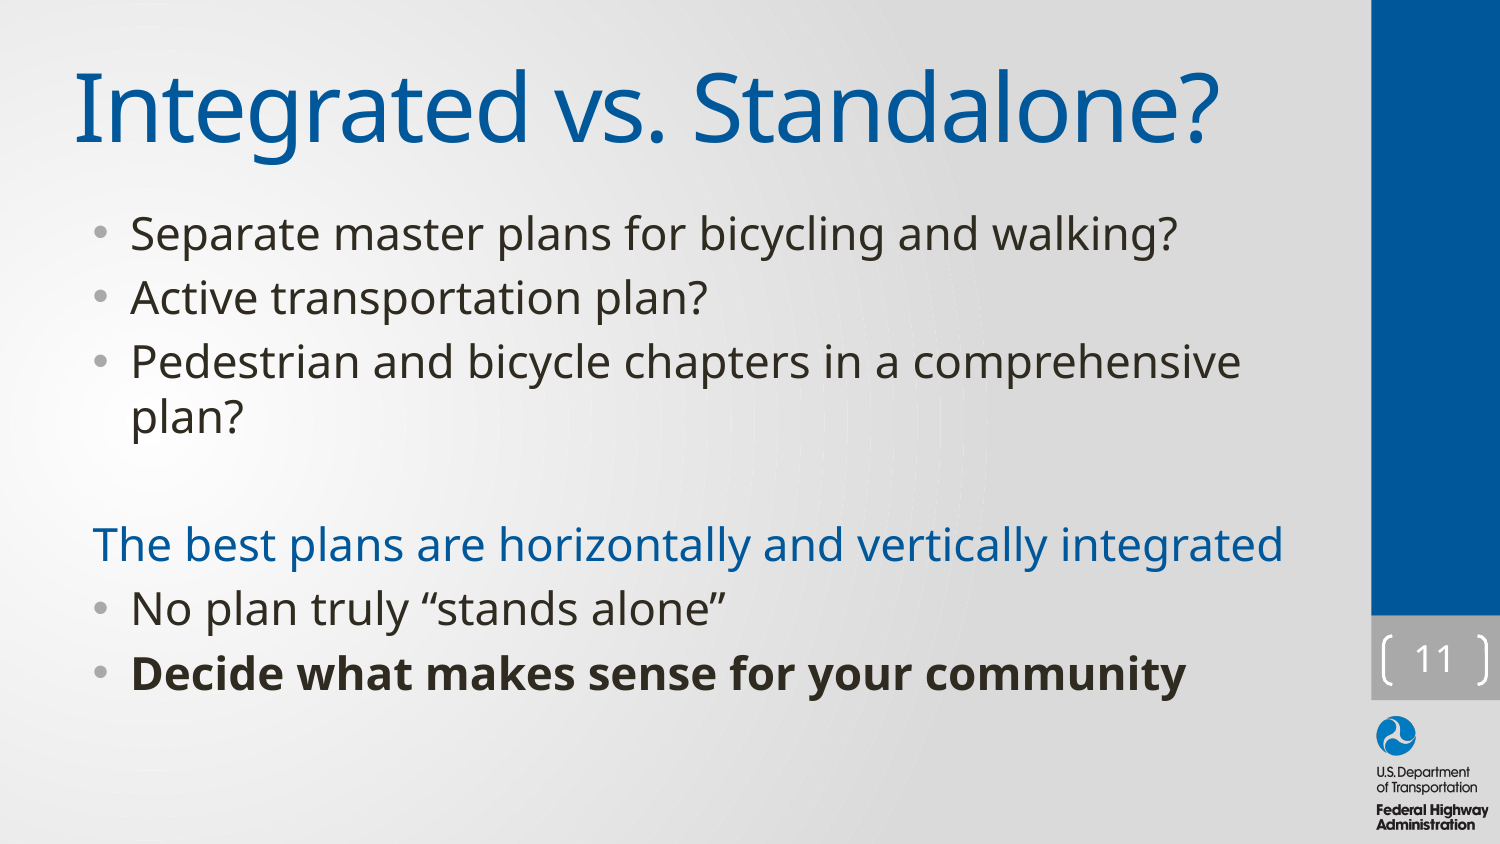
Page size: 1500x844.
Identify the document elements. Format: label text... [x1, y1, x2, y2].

slide_number 11 [1381, 634, 1488, 687]
title Integrated vs. Standalone? [58, 33, 1309, 175]
list Separate master plans for bicycling and walking? Active transportation plan? Pedestrian and bicycle chapters in a comprehensive plan? The best plans are horizontally and vertically integrated No plan truly “stands alone” Decide what makes sense for your community [58, 196, 1309, 788]
